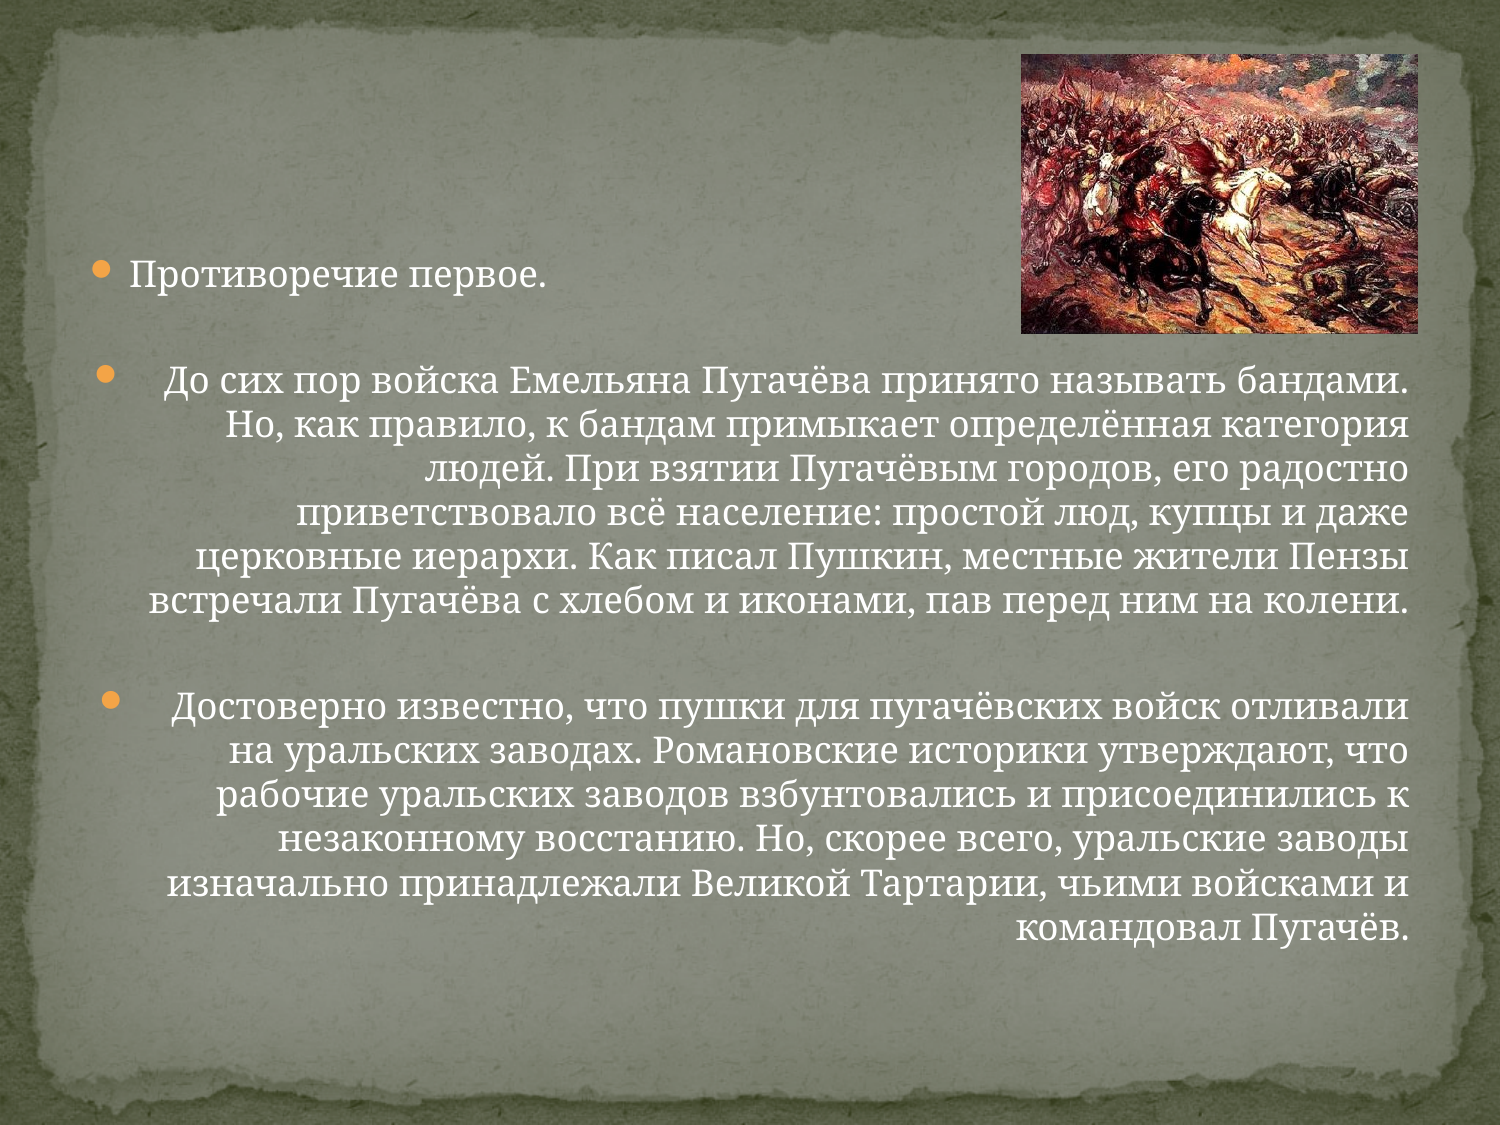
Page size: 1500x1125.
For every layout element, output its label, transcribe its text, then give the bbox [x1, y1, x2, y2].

list Противоречие первое. До сих пор войска Емельяна Пугачёва принято называть бандами. Но, как правило, к бандам примыкает определённая категория людей. При взятии Пугачёвым городов, его радостно приветствовало всё население: простой люд, купцы и даже церковные иерархи. Как писал Пушкин, местные жители Пензы встречали Пугачёва с хлебом и иконами, пав перед ним на колени. Достоверно известно, что пушки для пугачёвских войск отливали на уральских заводах. Романовские историки утверждают, что рабочие уральских заводов взбунтовались и присоединились к незаконному восстанию. Но, скорее всего, уральские заводы изначально принадлежали Великой Тартарии, чьими войсками и командовал Пугачёв. [75, 243, 1425, 1005]
picture [1021, 54, 1418, 334]
